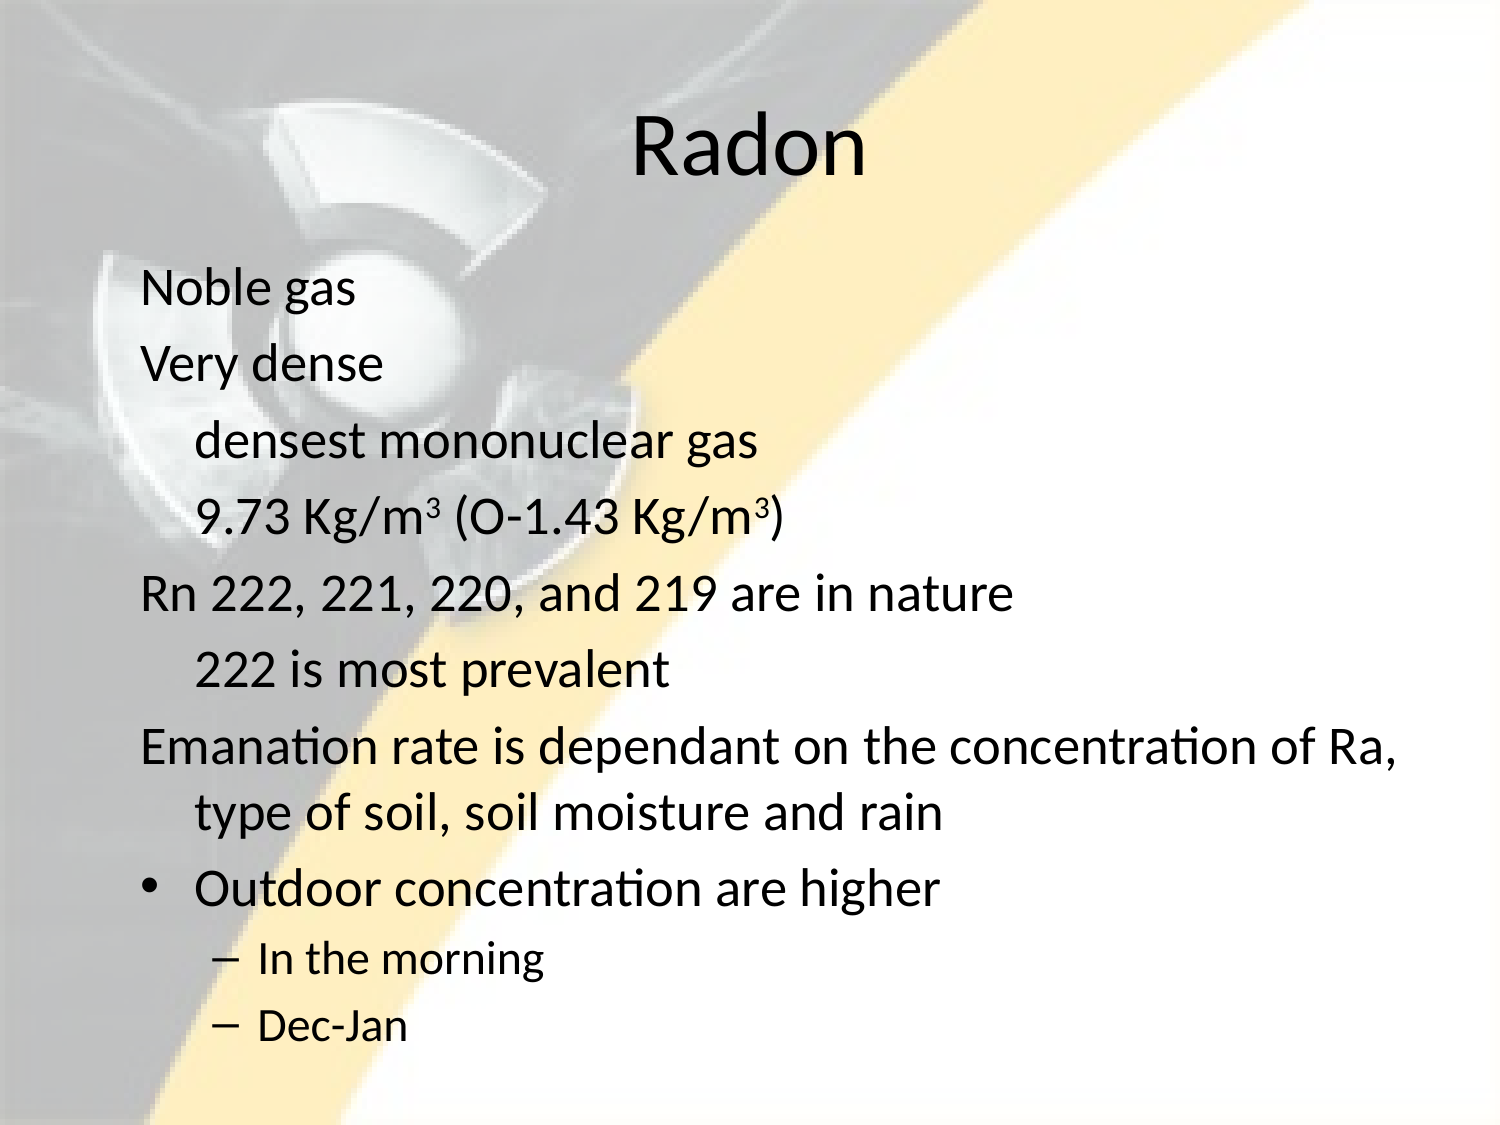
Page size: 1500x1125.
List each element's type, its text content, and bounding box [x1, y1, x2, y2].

title Radon [75, 45, 1425, 233]
list Noble gas Very dense densest mononuclear gas 9.73 Kg/m3 (O-1.43 Kg/m3) Rn 222, 221, 220, and 219 are in nature 222 is most prevalent Emanation rate is dependant on the concentration of Ra, type of soil, soil moisture and rain Outdoor concentration are higher In the morning Dec-Jan [125, 243, 1425, 1063]
